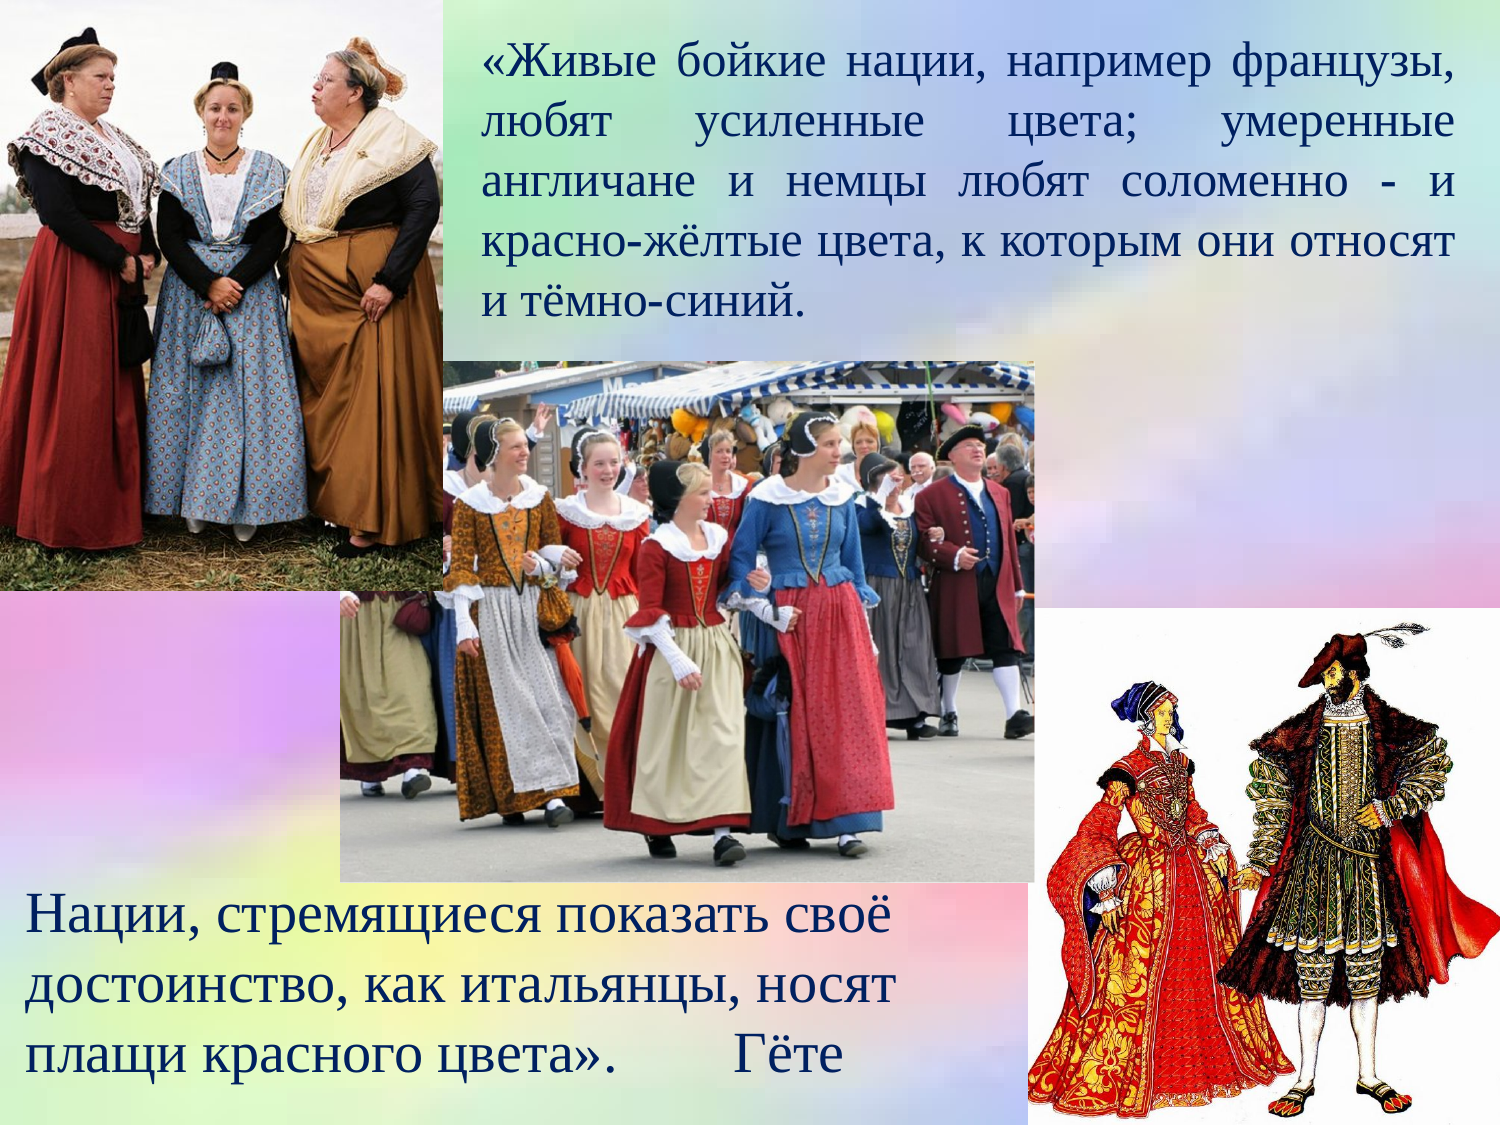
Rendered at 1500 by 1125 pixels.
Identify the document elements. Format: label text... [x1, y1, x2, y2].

picture [0, 0, 1500, 1125]
text_box Нации, стремящиеся показать своё достоинство, как итальянцы, носят плащи красного цвета». Гёте [11, 866, 1023, 1092]
text_box «Живые бойкие нации, например французы, любят усиленные цвета; умеренные англичане и немцы любят соломенно - и красно-жёлтые цвета, к которым они относят и тёмно-синий. [466, 19, 1471, 334]
